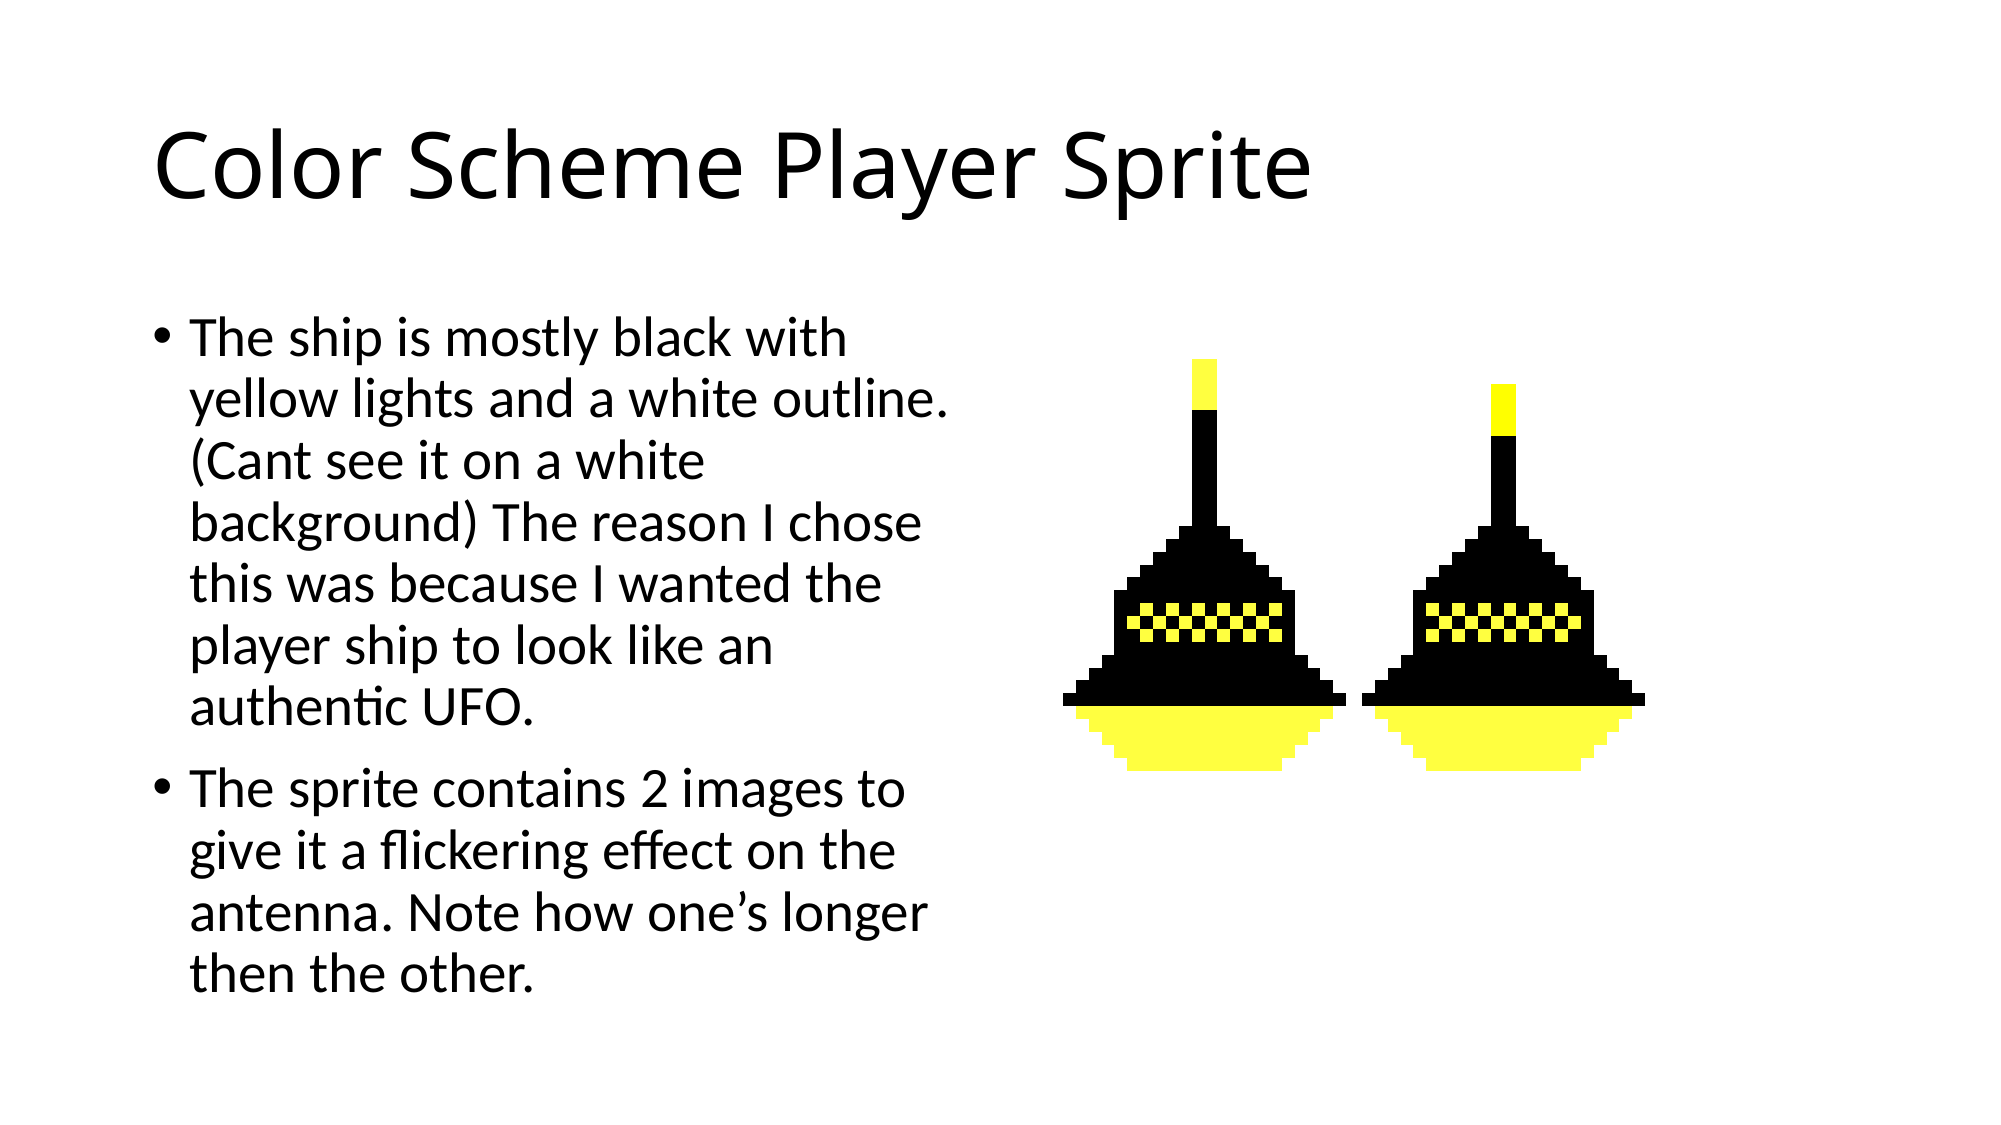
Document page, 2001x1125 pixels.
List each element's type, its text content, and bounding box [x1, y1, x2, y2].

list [999, 359, 1298, 771]
title Color Scheme Player Sprite [137, 59, 1863, 278]
list The ship is mostly black with yellow lights and a white outline. (Cant see it on a white background) The reason I chose this was because I wanted the player ship to look like an authentic UFO. The sprite contains 2 images to give it a flickering effect on the antenna. Note how one’s longer then the other. [137, 299, 988, 1014]
picture [1298, 359, 1710, 771]
